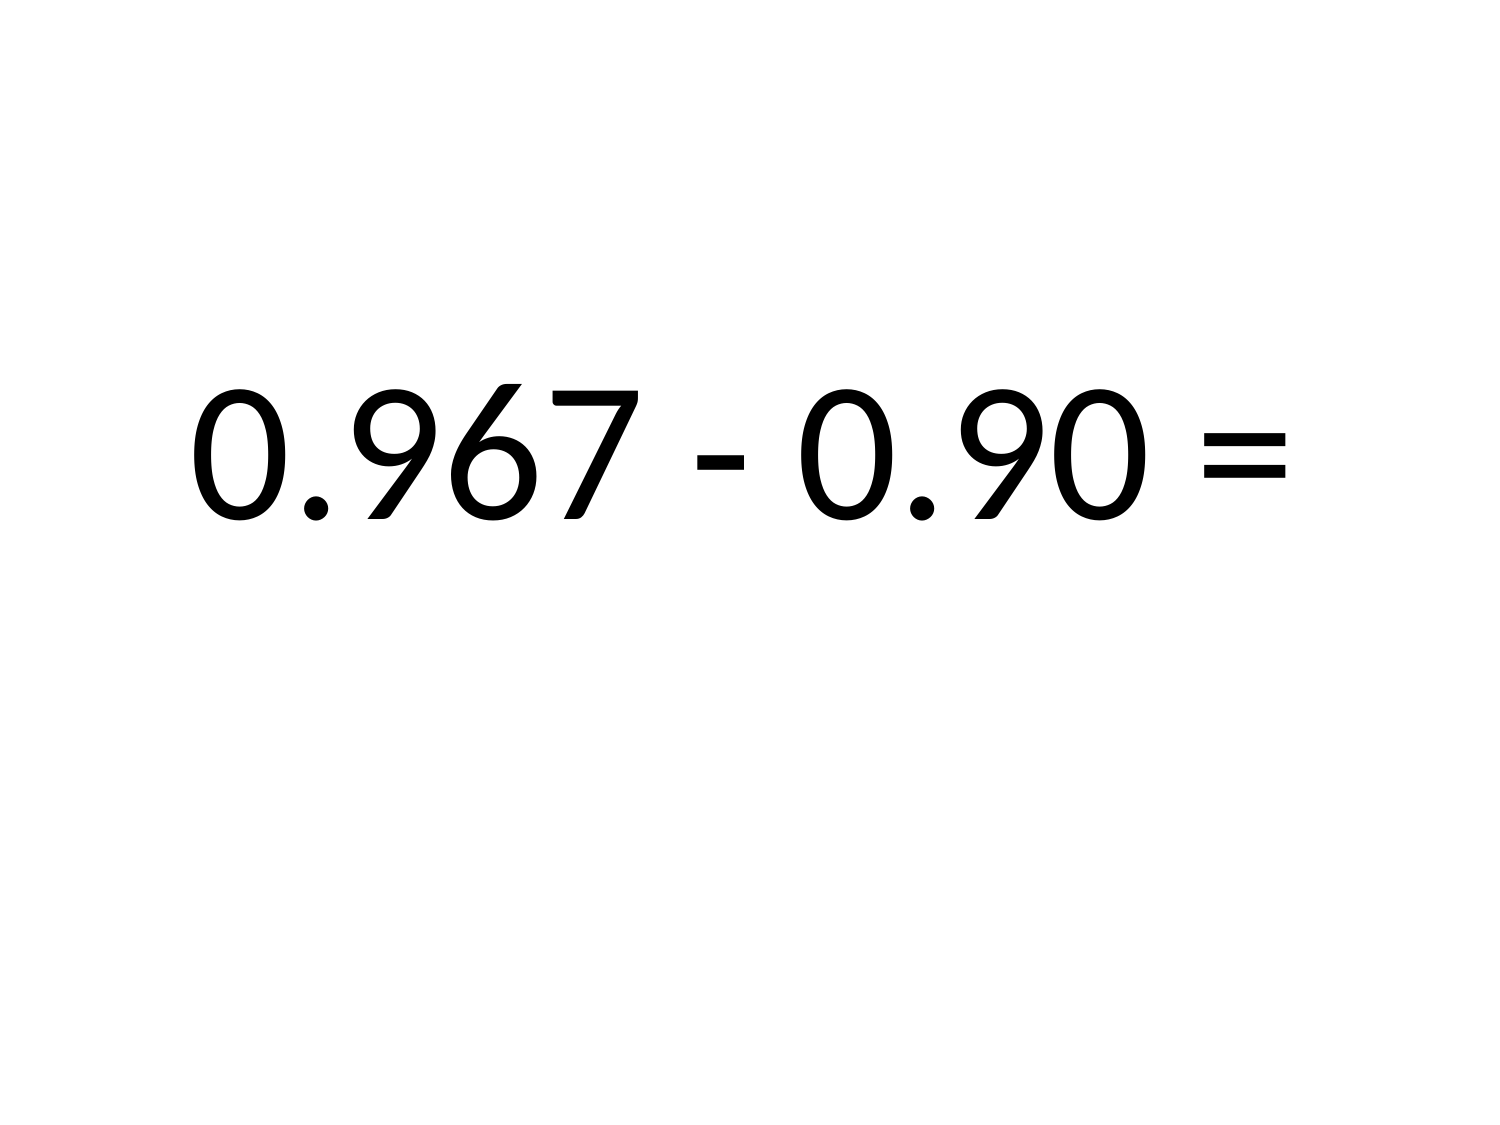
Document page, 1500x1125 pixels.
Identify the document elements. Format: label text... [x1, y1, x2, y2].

text_box 0.967 - 0.90 = [174, 312, 1413, 568]
